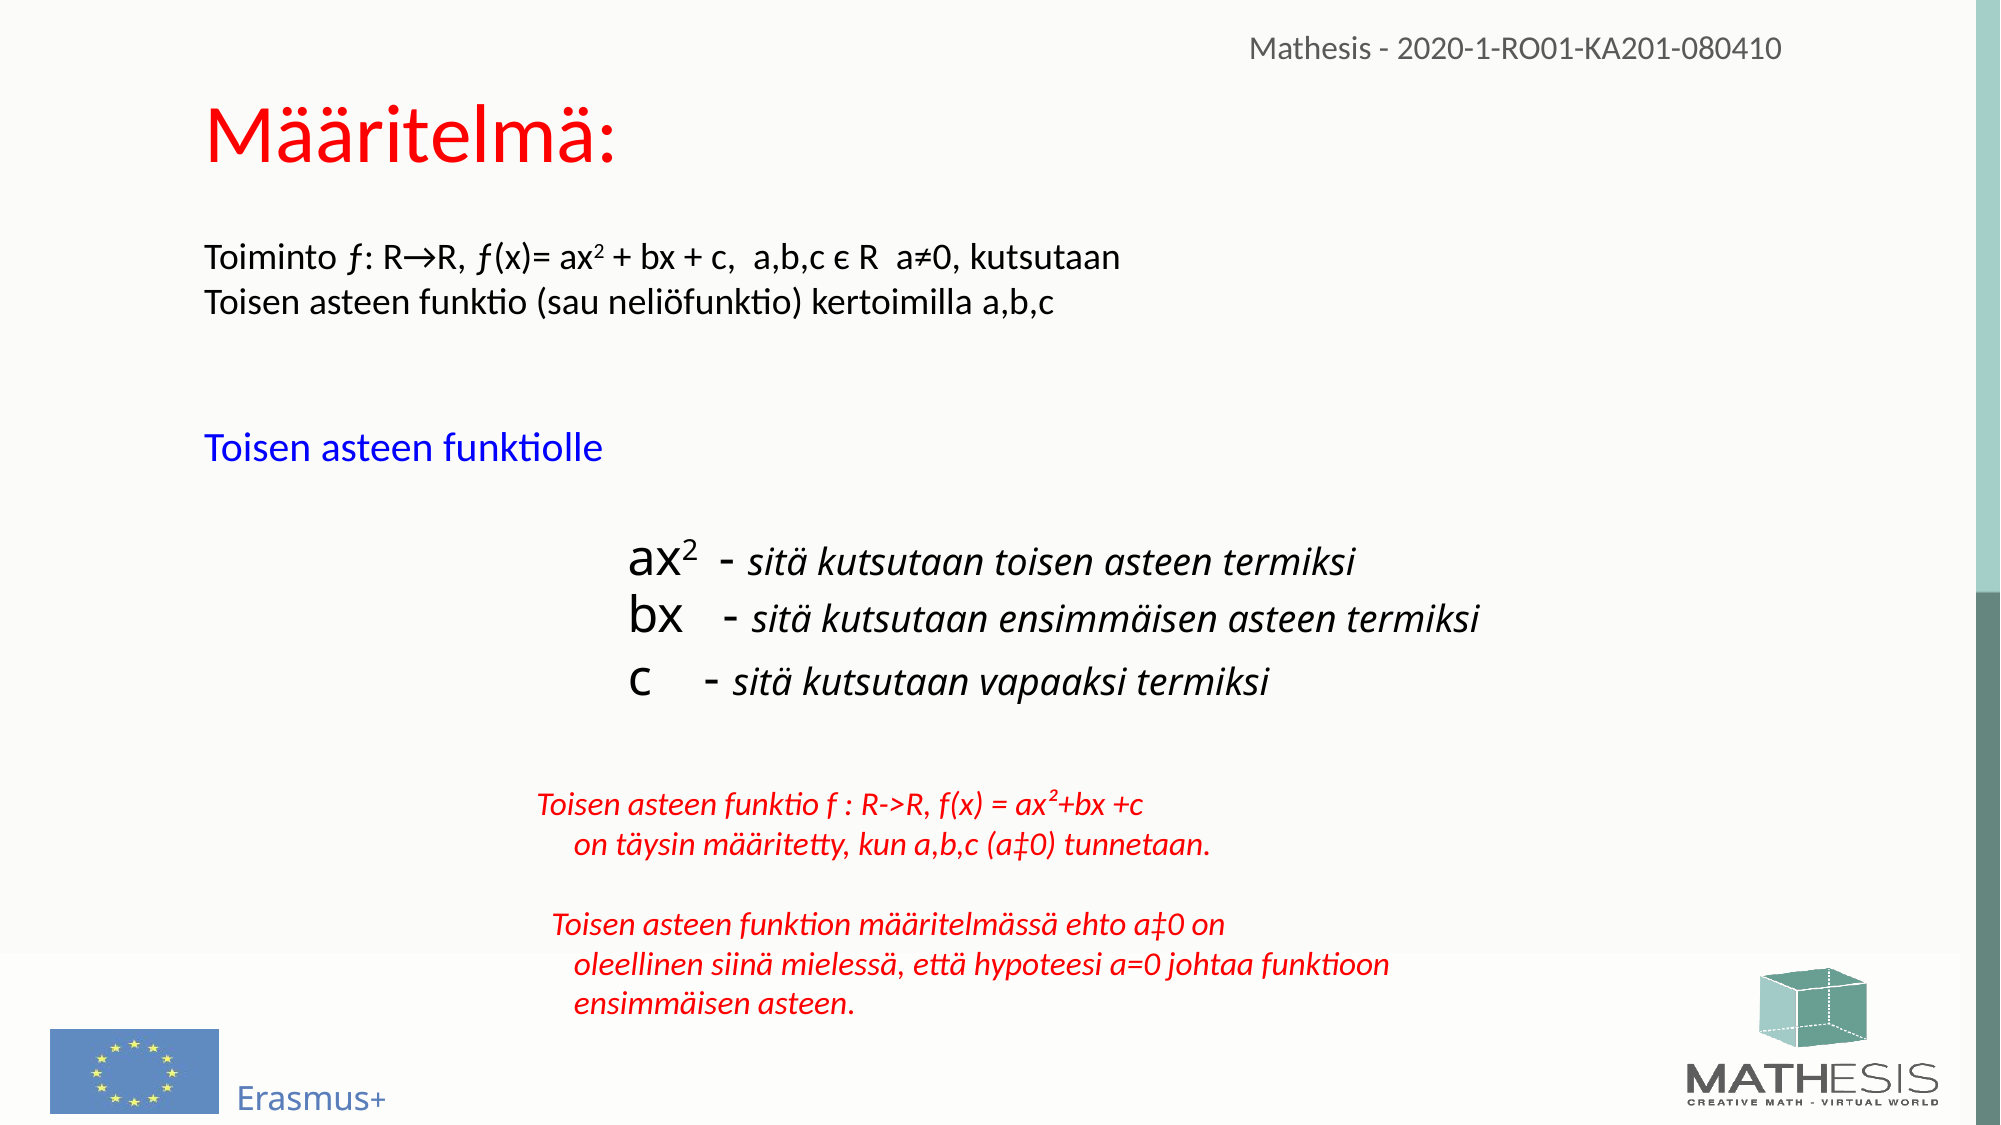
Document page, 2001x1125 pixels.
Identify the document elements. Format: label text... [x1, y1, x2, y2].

text_box c - sitä kutsutaan vapaaksi termiksi [600, 637, 1688, 713]
text_box Δ>0 [1976, 0, 2000, 1125]
text_box Toisen asteen funktiolle [189, 412, 899, 478]
text_box Määritelmä: [189, 71, 723, 187]
text_box ax2 - sitä kutsutaan toisen asteen termiksi [612, 518, 1750, 594]
text_box Toiminto ƒ: R→R, ƒ(x)= ax2 + bx + c, a,b,c є R a≠0, kutsutaan Toisen asteen funktio (sau neliöfunktio) kertoimilla a,b,c [189, 224, 1353, 375]
text_box Δ>0 [50, 1029, 219, 1114]
text_box Δ>0 [1664, 928, 1961, 1125]
text_box bx - sitä kutsutaan ensimmäisen asteen termiksi [612, 574, 1700, 650]
text_box Toisen asteen funktio f : R->R, f(x) = ax²+bx +c on täysin määritetty, kun a,b,c (a‡0) tunnetaan. Toisen asteen funktion määritelmässä ehto a‡0 on oleellinen siinä mielessä, että hypoteesi a=0 johtaa funktioon ensimmäisen asteen. [521, 736, 1634, 1068]
